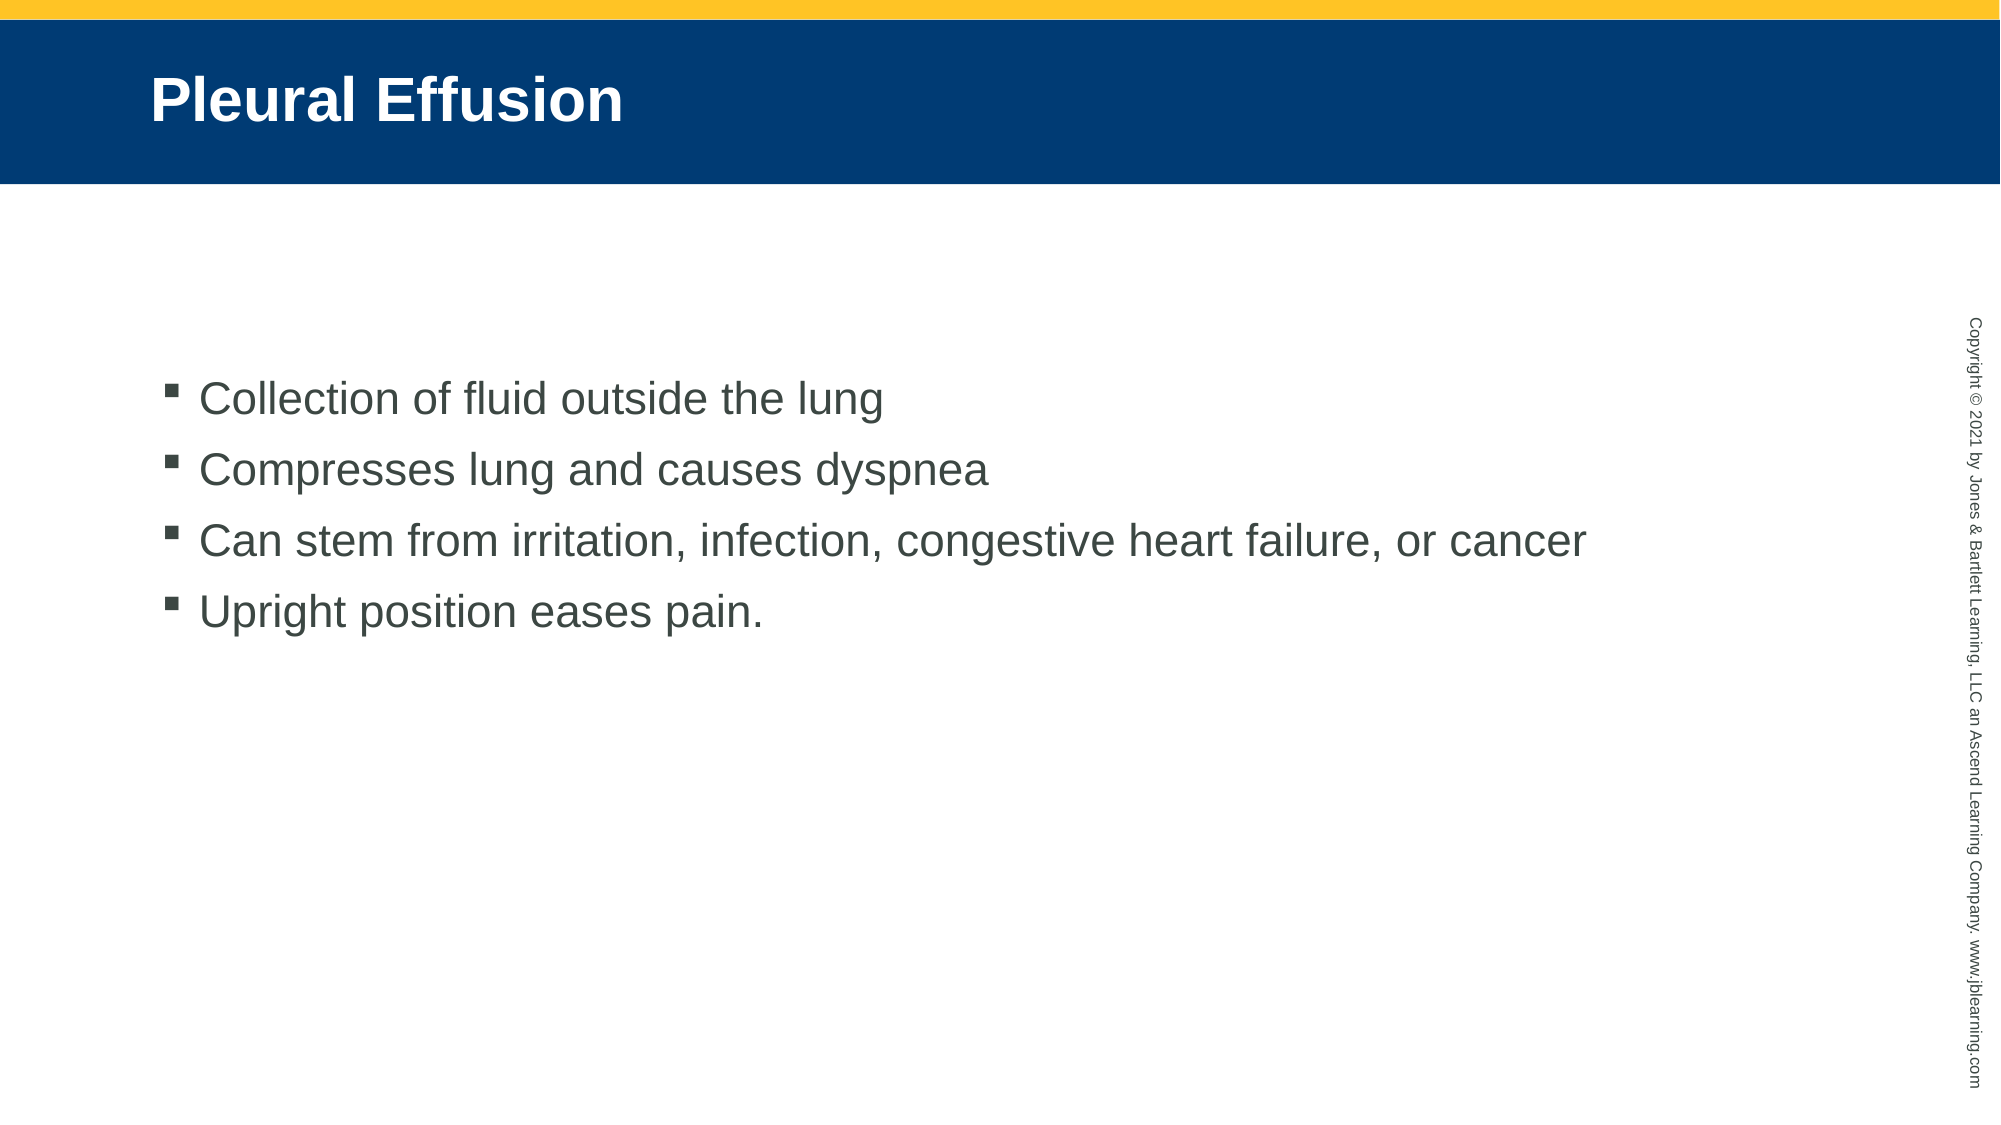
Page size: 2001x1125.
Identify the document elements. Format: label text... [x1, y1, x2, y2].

list Collection of fluid outside the lung Compresses lung and causes dyspnea Can stem from irritation, infection, congestive heart failure, or cancer Upright position eases pain. [146, 361, 1859, 1016]
title Pleural Effusion [0, 19, 2000, 185]
